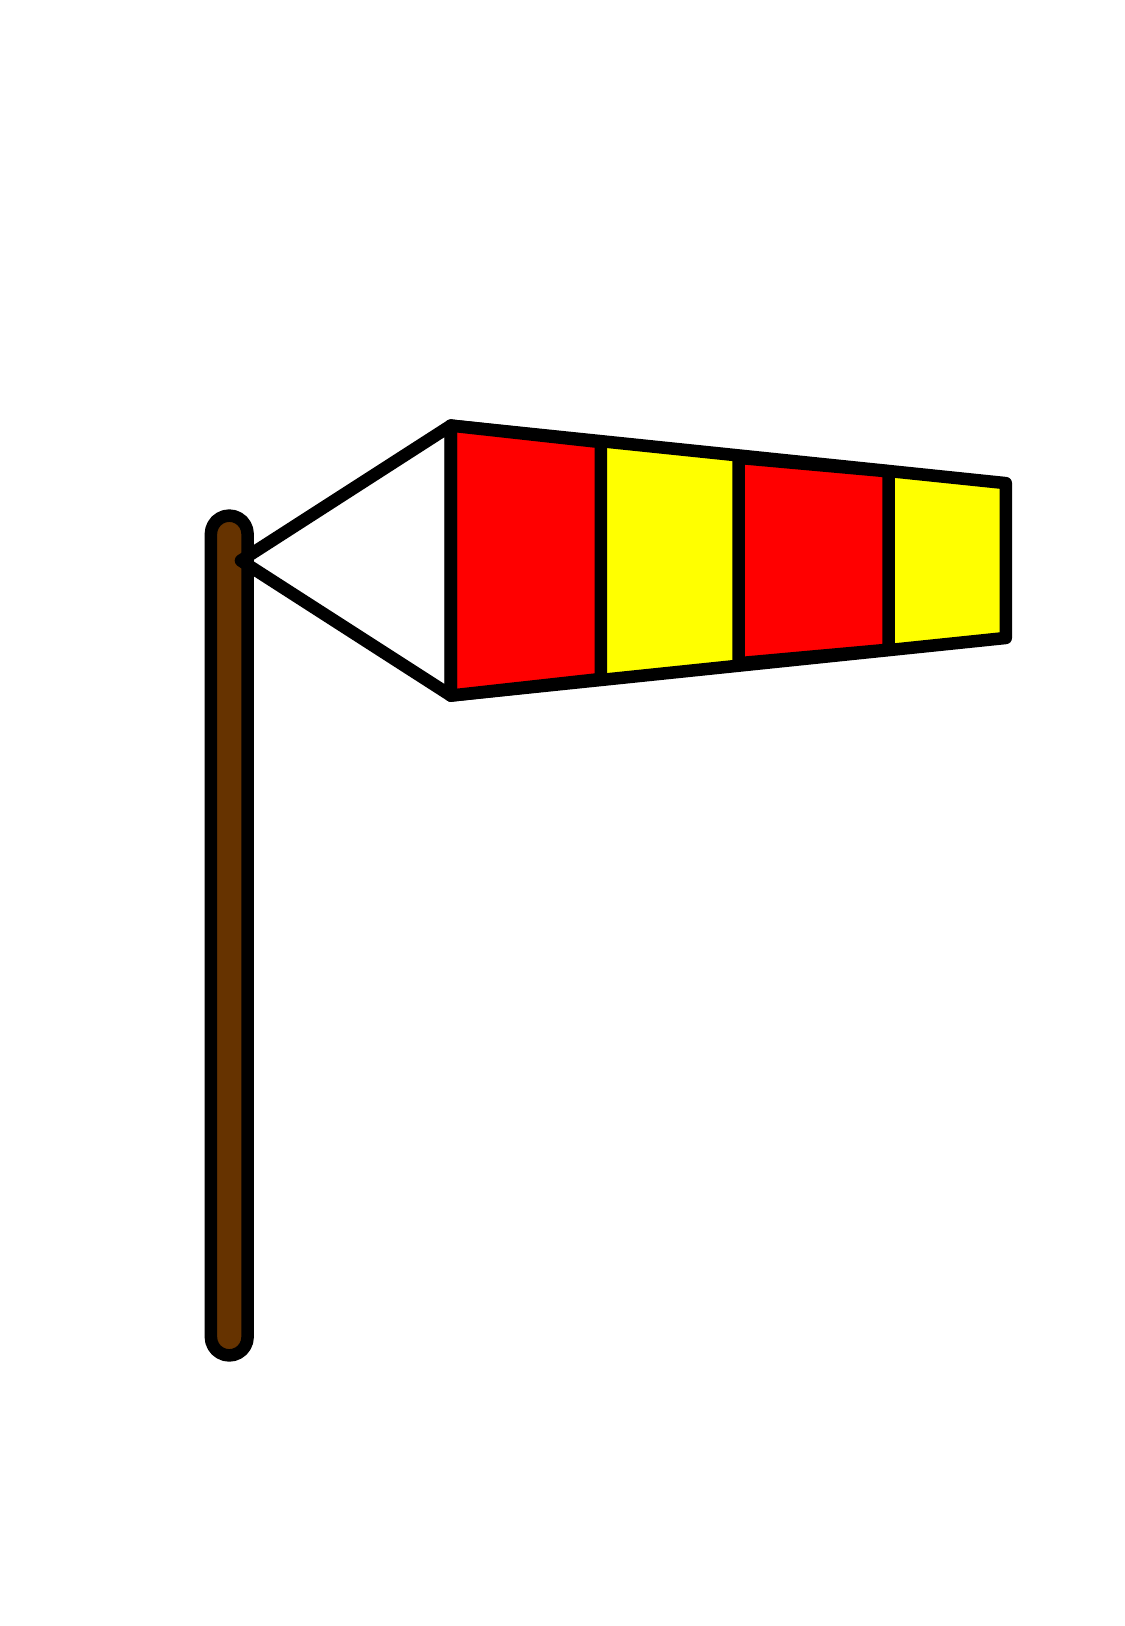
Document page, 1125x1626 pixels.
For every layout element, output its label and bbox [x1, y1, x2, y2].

text_box [210, 425, 1006, 1356]
